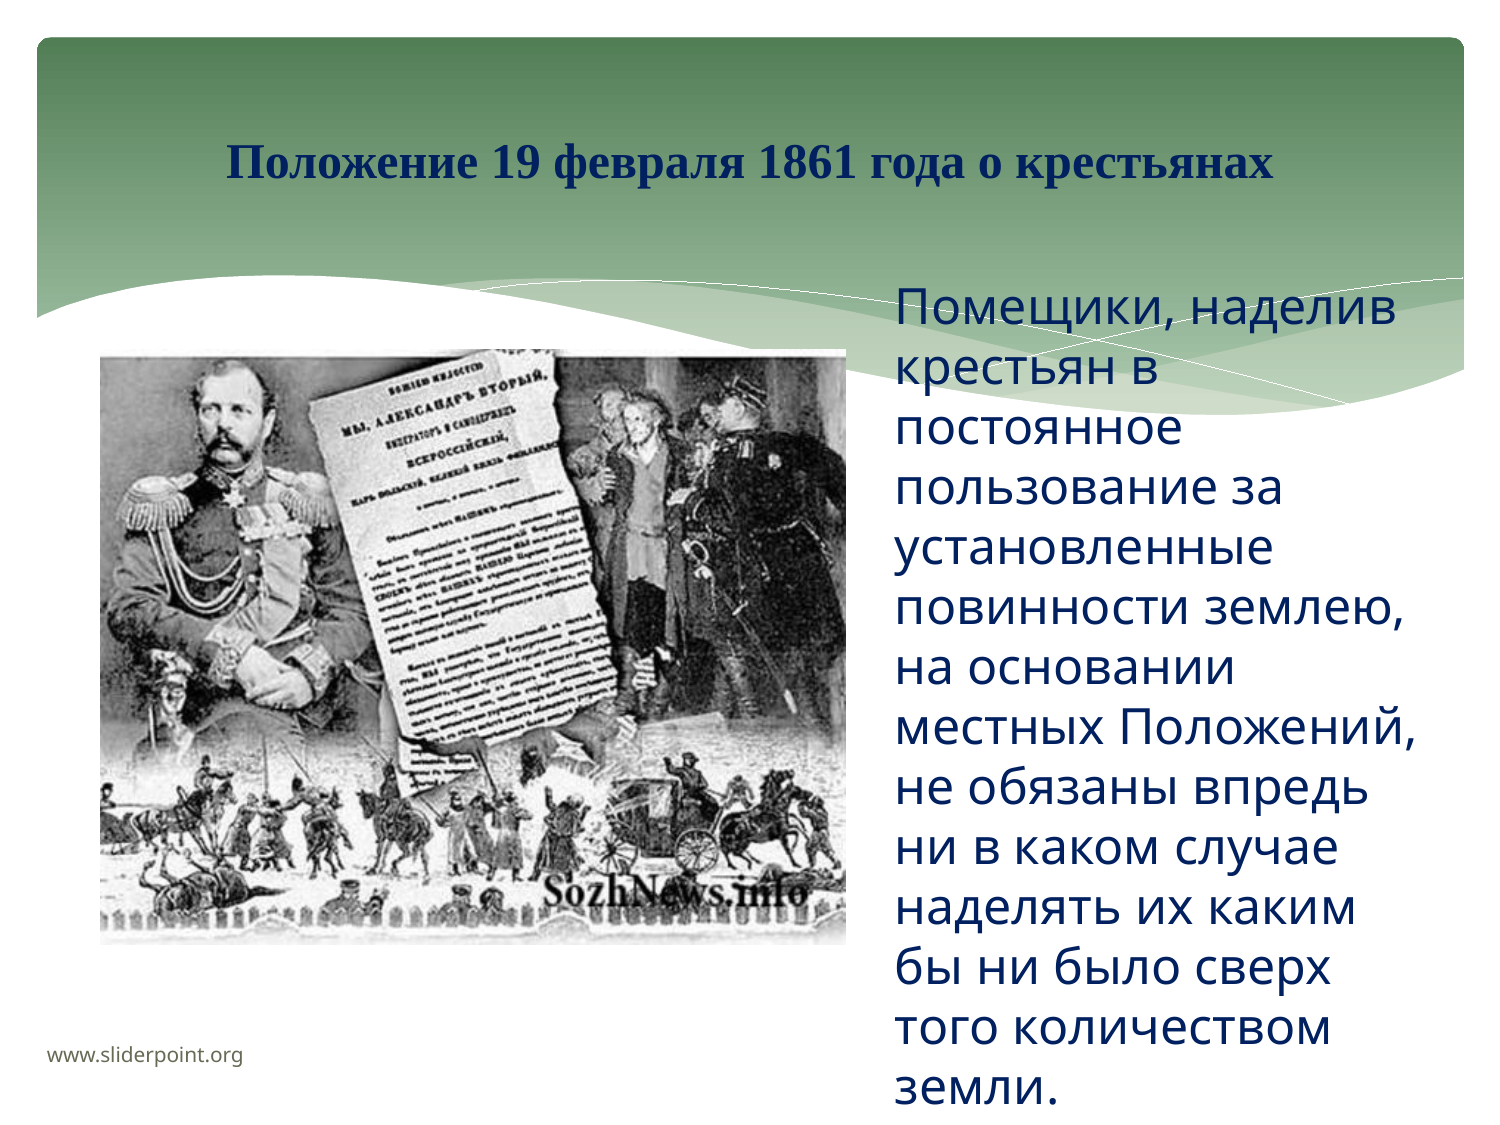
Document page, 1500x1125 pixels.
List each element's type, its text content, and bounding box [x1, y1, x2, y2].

title Положение 19 февраля 1861 года о крестьянах [75, 55, 1425, 261]
list Помещики, наделив крестьян в постоянное пользование за установленные повинности землею, на основании местных Положений, не обязаны впредь ни в каком случае наделять их каким бы ни было сверх того количеством земли. [879, 267, 1447, 1125]
footer www.sliderpoint.org [31, 1025, 653, 1086]
picture [100, 349, 846, 946]
